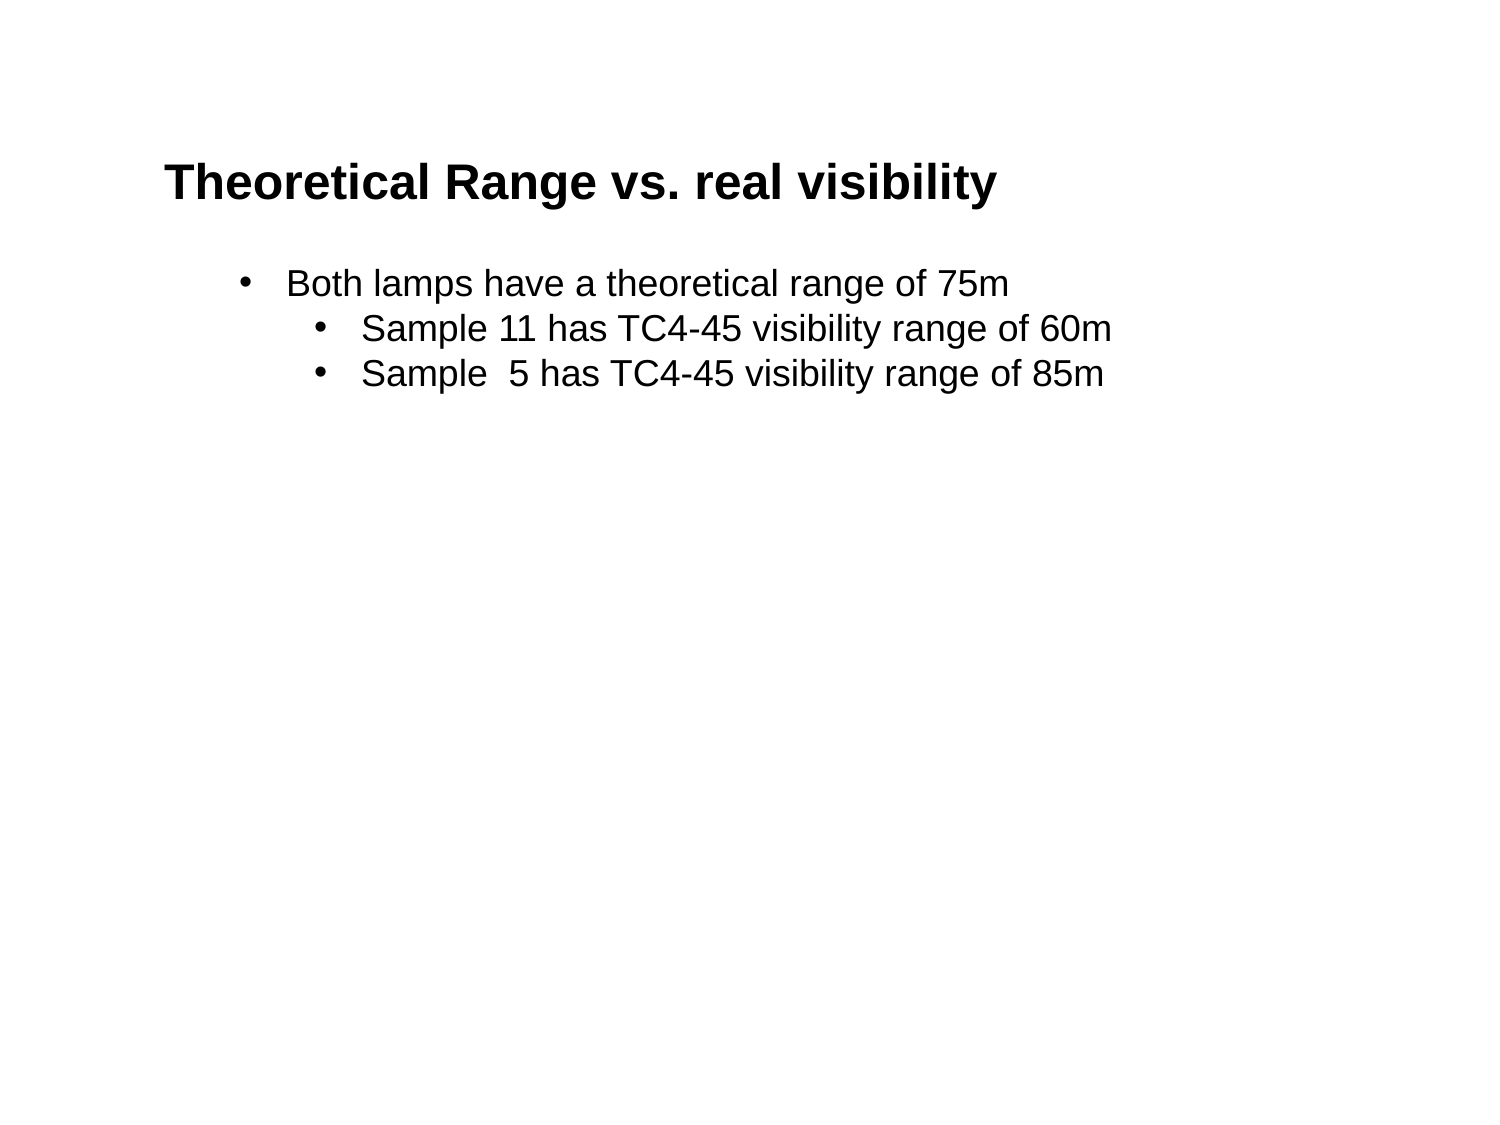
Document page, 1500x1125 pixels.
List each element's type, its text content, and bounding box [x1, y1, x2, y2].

text_box Theoretical Range vs. real visibility Both lamps have a theoretical range of 75m Sample 11 has TC4-45 visibility range of 60m Sample 5 has TC4-45 visibility range of 85m [149, 141, 1437, 492]
